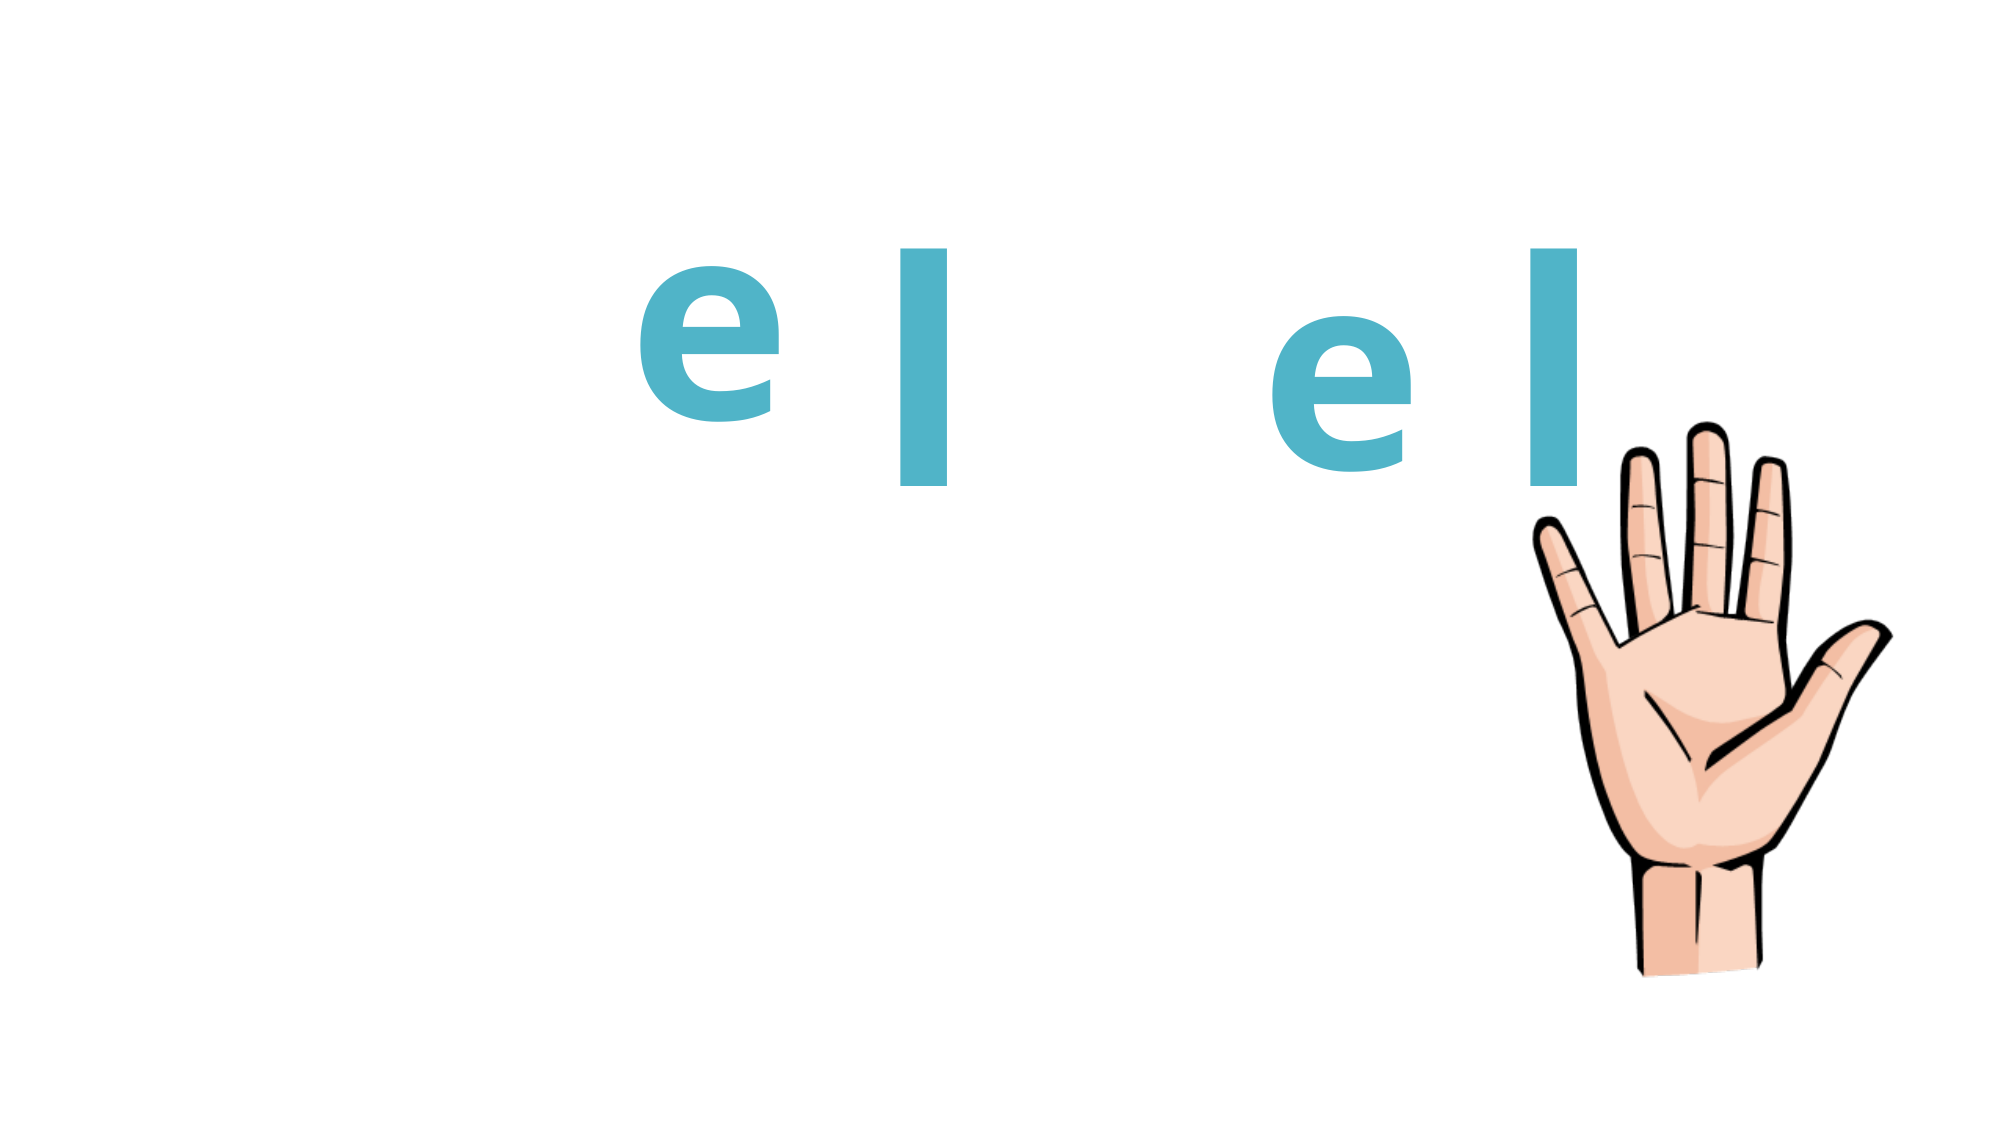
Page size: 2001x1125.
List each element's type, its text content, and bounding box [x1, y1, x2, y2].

text_box l [1352, 131, 1637, 564]
picture [1531, 420, 1895, 979]
title e [527, 81, 812, 514]
text_box e [1159, 131, 1352, 564]
text_box l [722, 131, 1007, 564]
